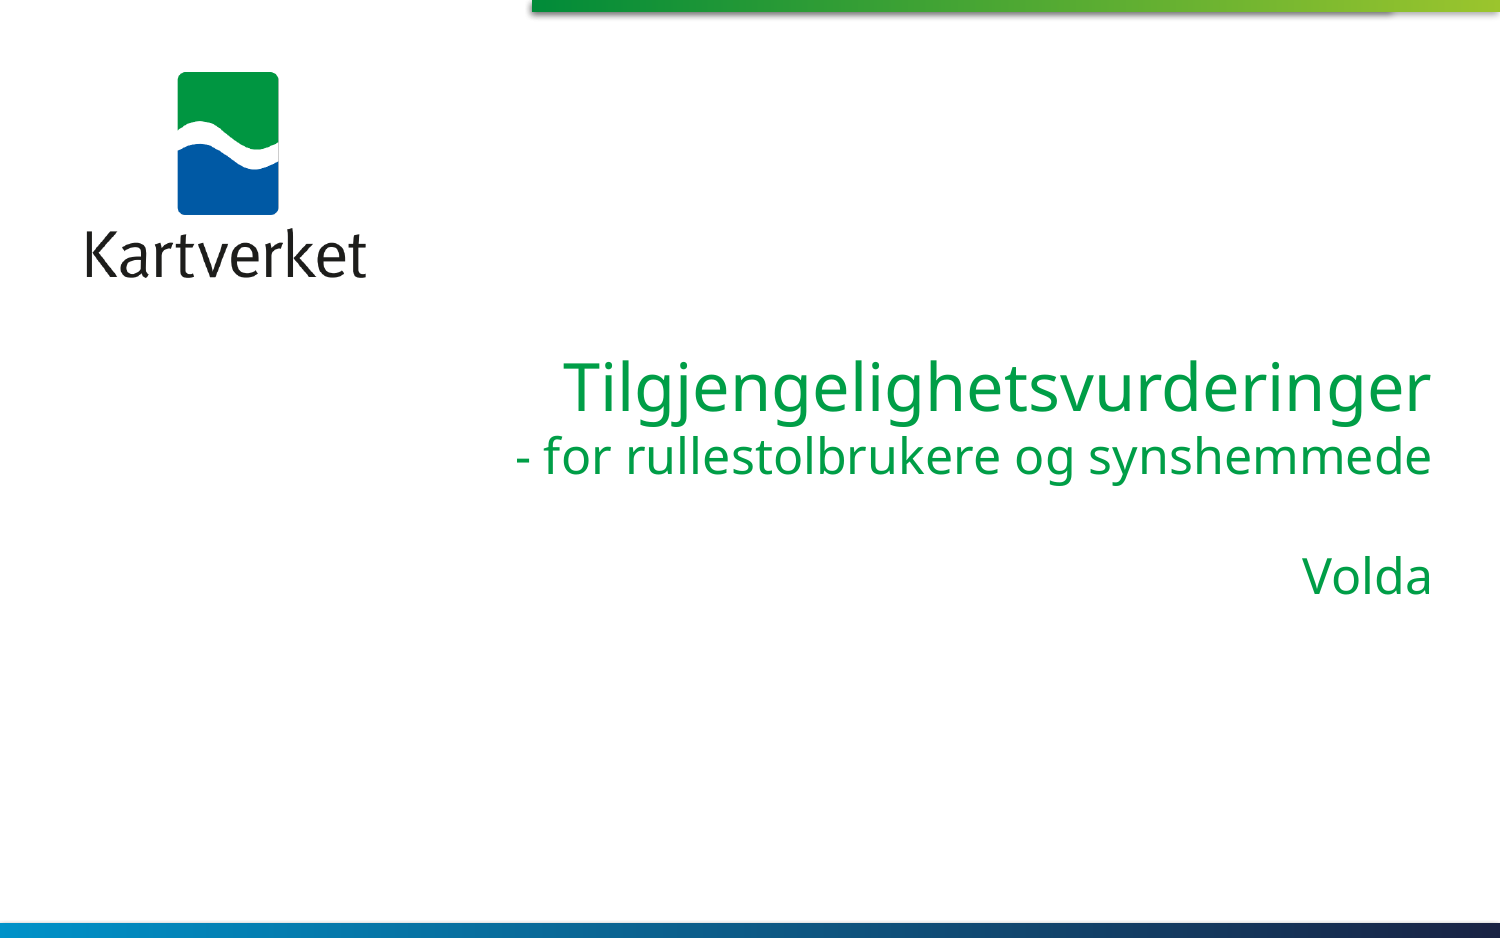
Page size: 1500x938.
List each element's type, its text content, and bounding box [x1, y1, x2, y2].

text_box Tilgjengelighetsvurderinger - for rullestolbrukere og synshemmede Volda [66, 337, 1449, 613]
